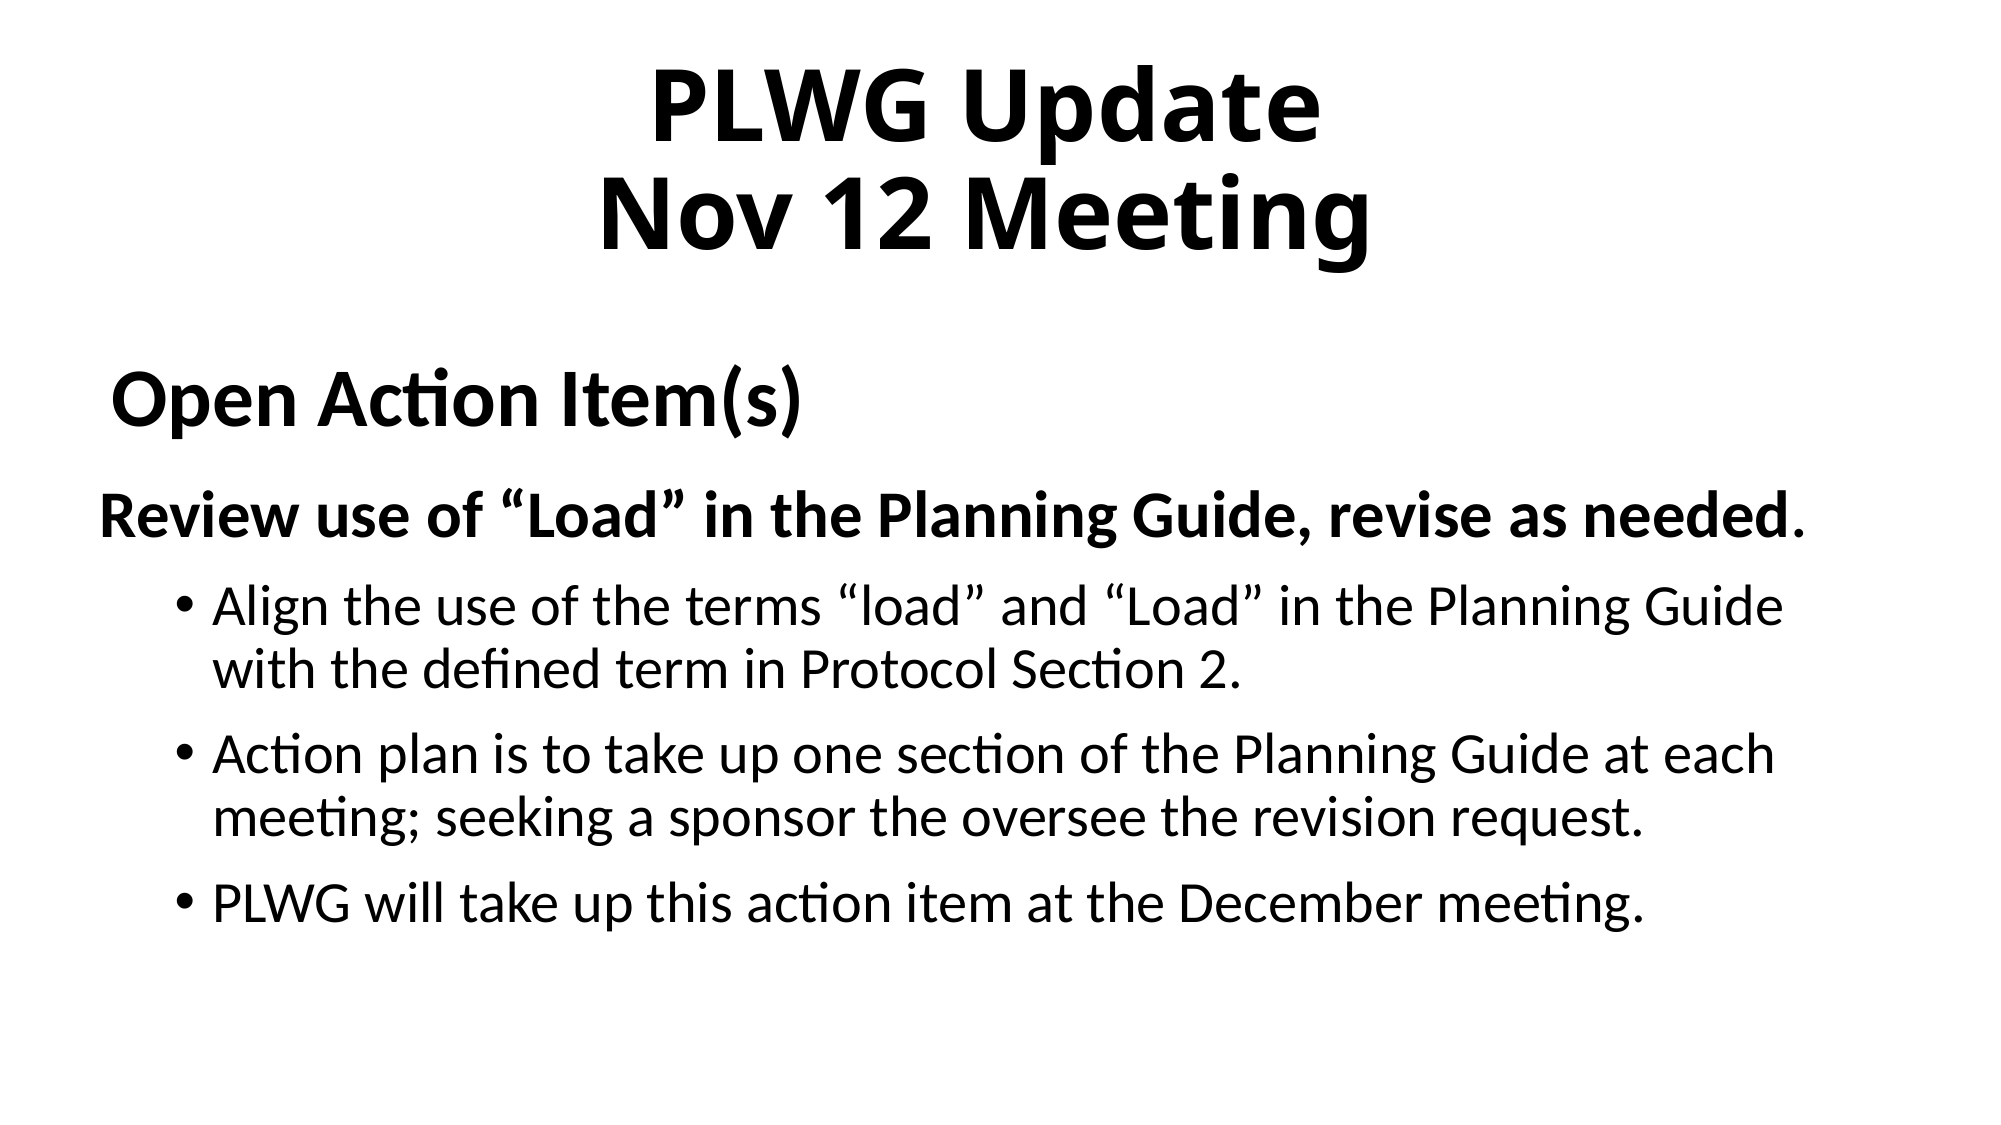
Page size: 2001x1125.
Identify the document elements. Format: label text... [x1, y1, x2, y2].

text_box Open Action Item(s) [96, 330, 1052, 470]
list Review use of “Load” in the Planning Guide, revise as needed. Align the use of the terms “load” and “Load” in the Planning Guide with the defined term in Protocol Section 2. Action plan is to take up one section of the Planning Guide at each meeting; seeking a sponsor the oversee the revision request. PLWG will take up this action item at the December meeting. [84, 472, 1887, 1099]
title PLWG Update Nov 12 Meeting [506, 54, 1465, 272]
